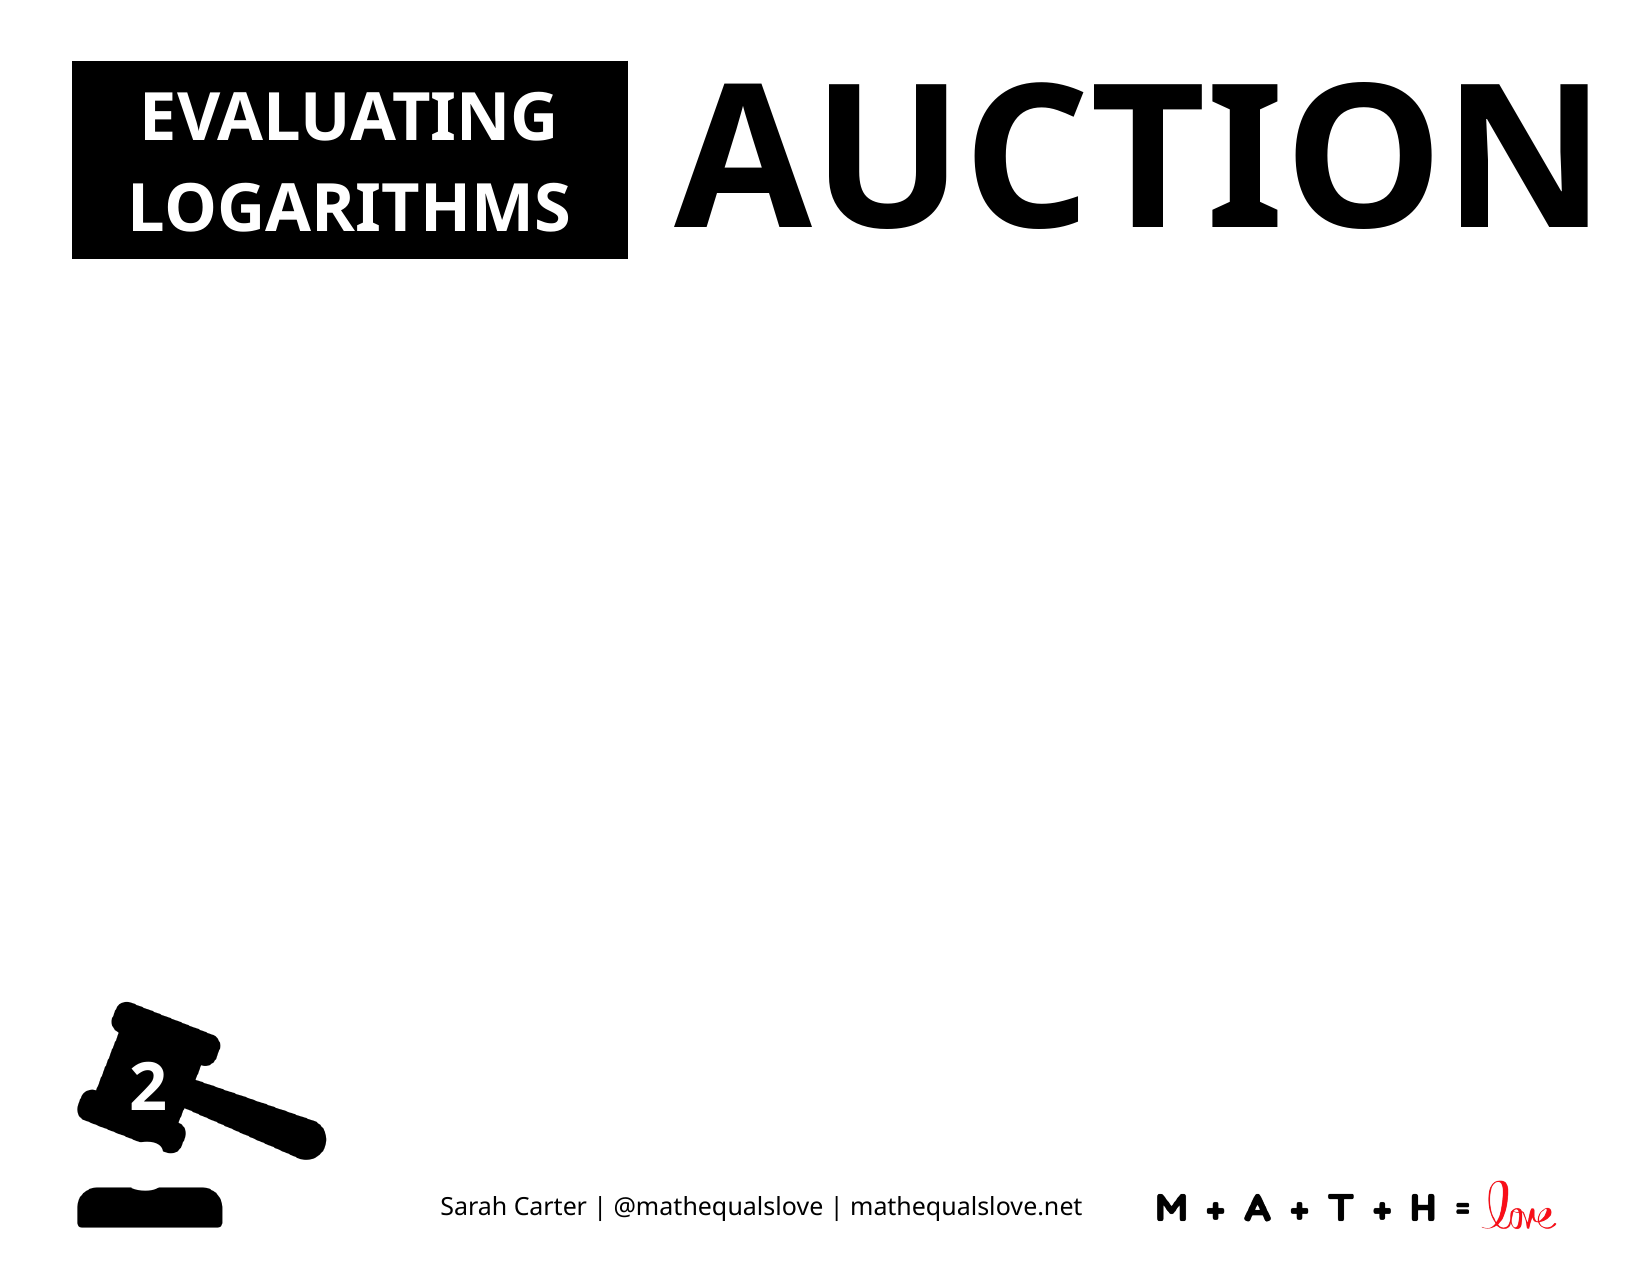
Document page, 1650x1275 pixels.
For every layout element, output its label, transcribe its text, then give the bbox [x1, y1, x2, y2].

text_box AUCTION [659, 20, 1636, 275]
picture [1147, 1177, 1563, 1236]
picture [72, 998, 330, 1231]
table_header EVALUATING LOGARITHMS [72, 62, 626, 257]
text_box Sarah Carter | @mathequalslove | mathequalslove.net [330, 1183, 1147, 1228]
